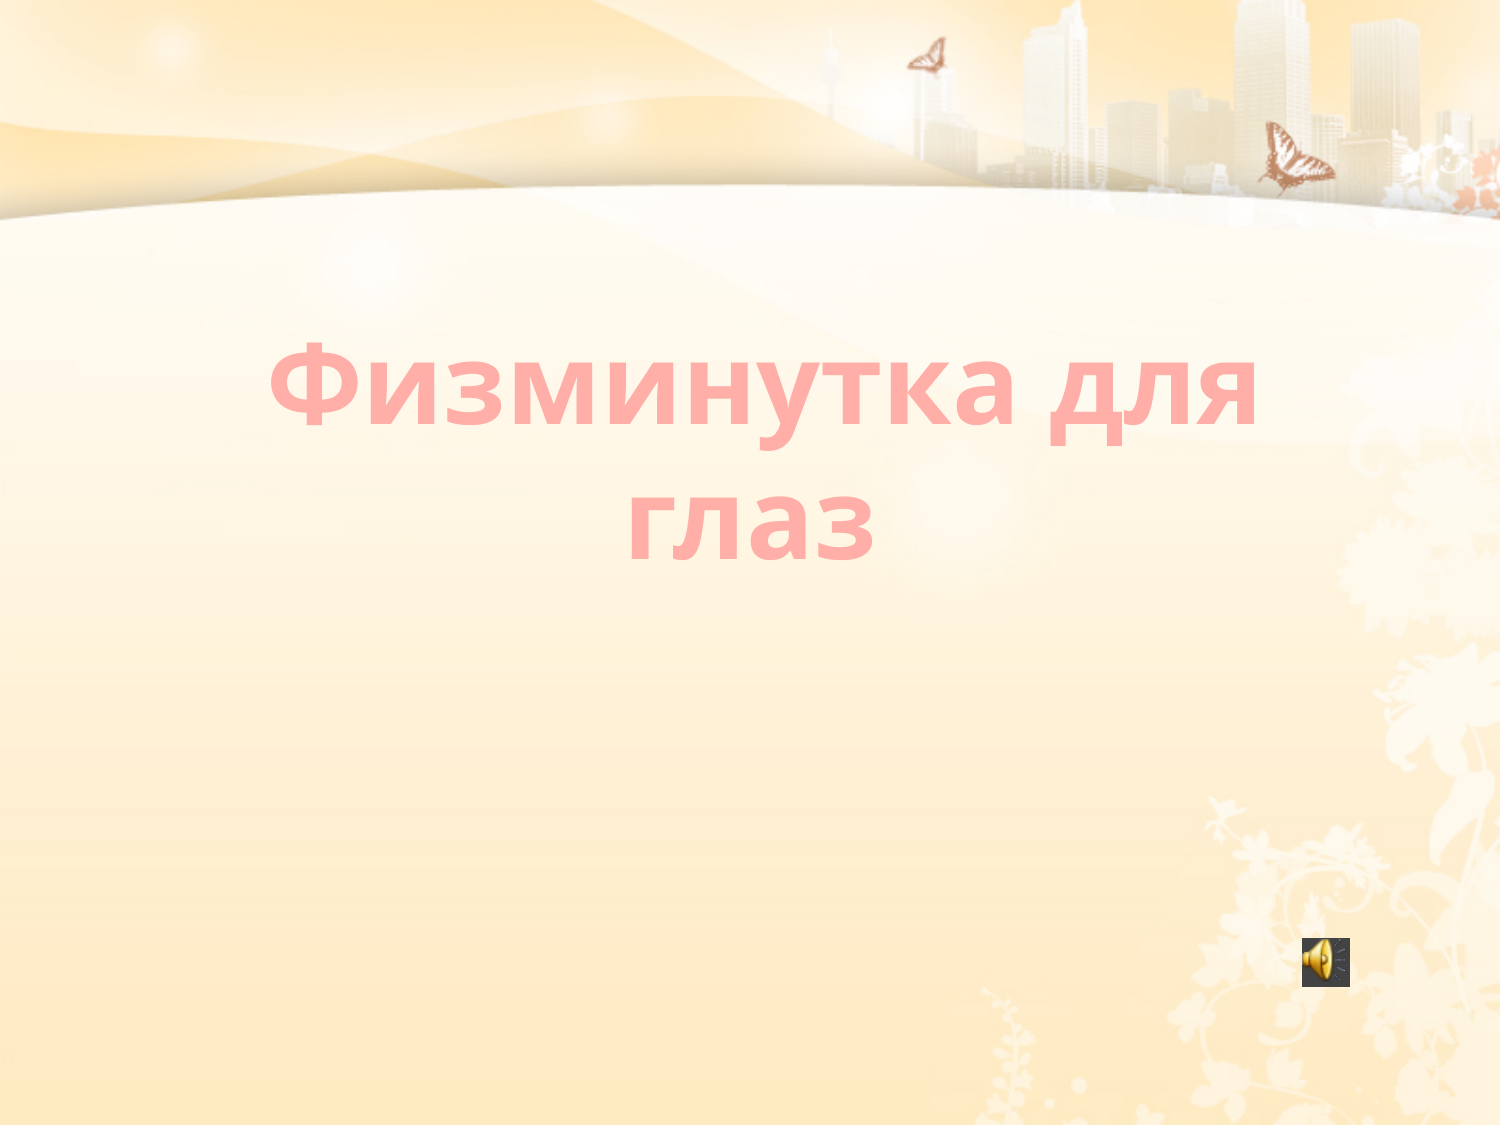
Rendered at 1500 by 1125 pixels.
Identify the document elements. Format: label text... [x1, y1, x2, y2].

text_box Физминутка для глаз [170, 304, 1360, 590]
picture [0, 0, 1500, 1125]
